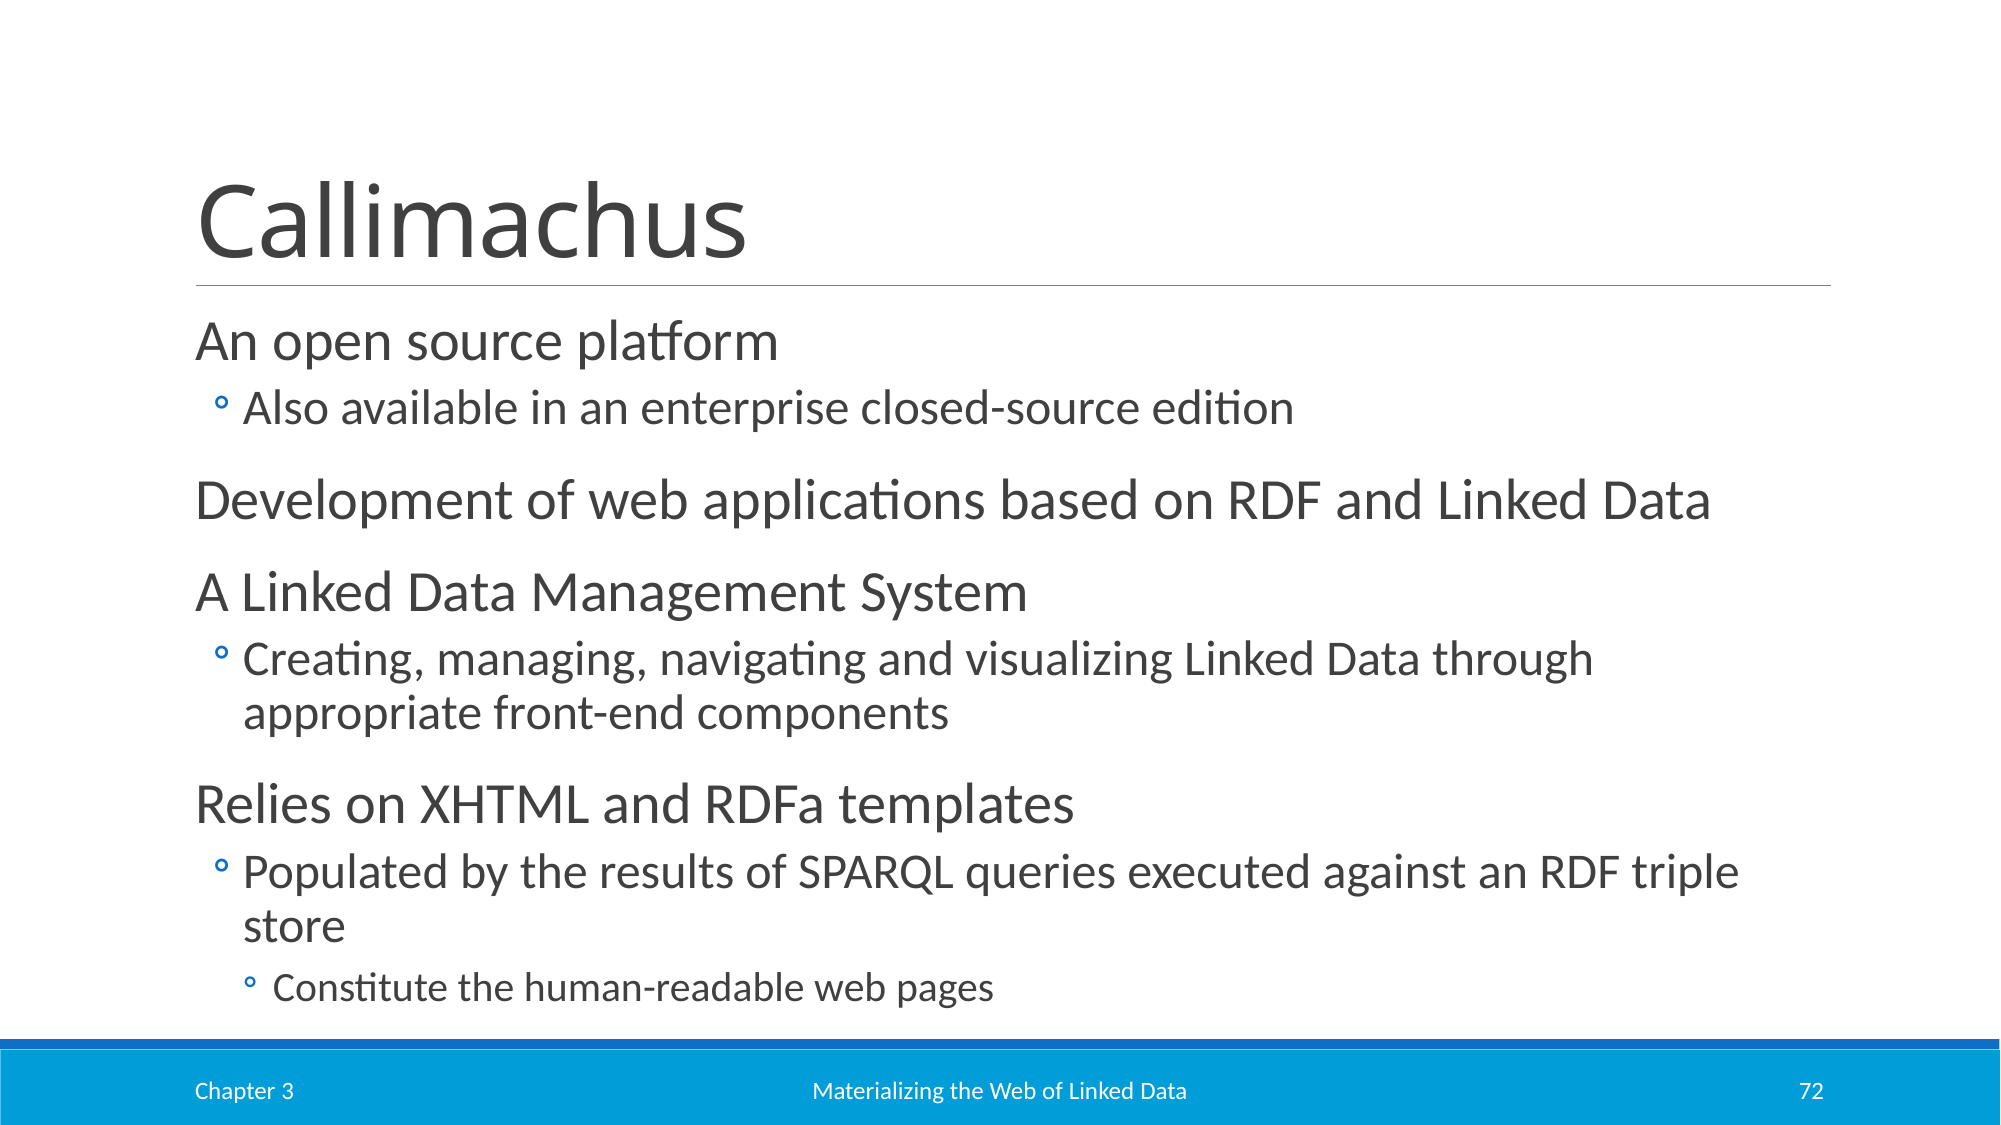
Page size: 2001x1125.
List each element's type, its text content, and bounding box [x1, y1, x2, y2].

slide_number 72 [1624, 1059, 1840, 1120]
footer Materializing the Web of Linked Data [604, 1059, 1396, 1120]
list An open source platform Also available in an enterprise closed-source edition Development of web applications based on RDF and Linked Data A Linked Data Management System Creating, managing, navigating and visualizing Linked Data through appropriate front-end components Relies on XHTML and RDFa templates Populated by the results of SPARQL queries executed against an RDF triple store Constitute the human-readable web pages [180, 302, 1830, 963]
title Callimachus [180, 47, 1830, 285]
slide_number Chapter 3 [180, 1059, 586, 1120]
